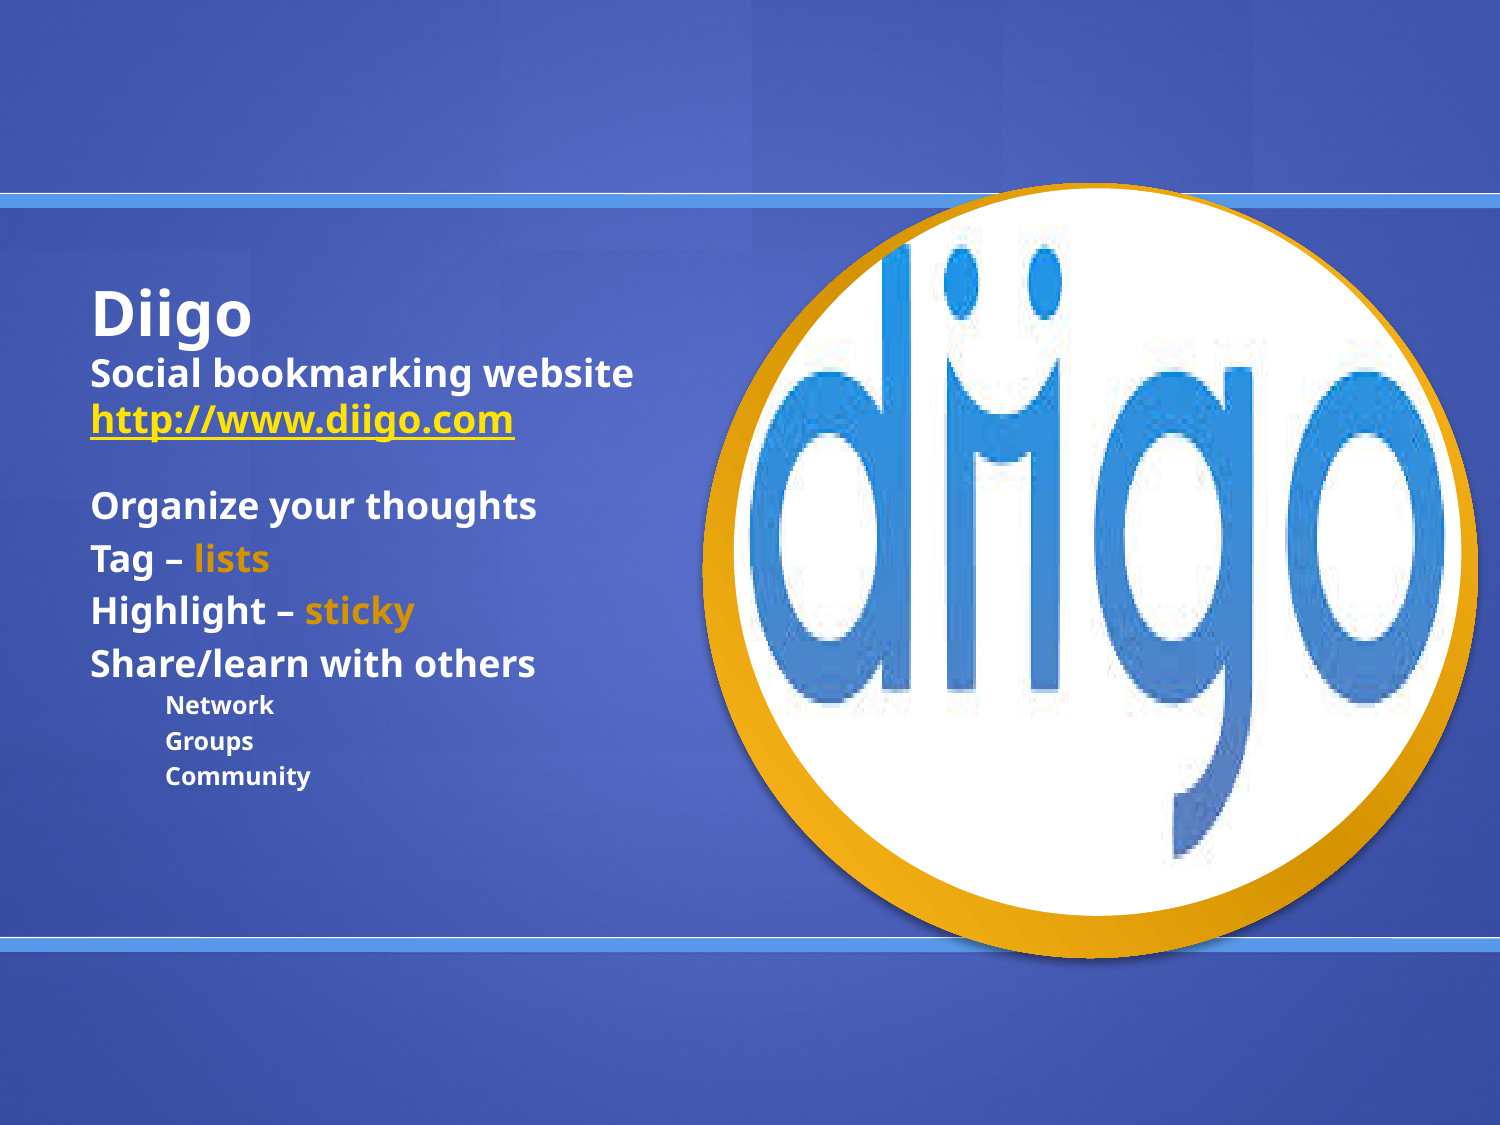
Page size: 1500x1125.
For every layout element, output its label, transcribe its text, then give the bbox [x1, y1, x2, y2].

list Organize your thoughts Tag – lists Highlight – sticky Share/learn with others Network Groups Community [75, 474, 663, 875]
picture [732, 187, 1463, 917]
title Diigo Social bookmarking website http://www.diigo.com [75, 249, 663, 456]
